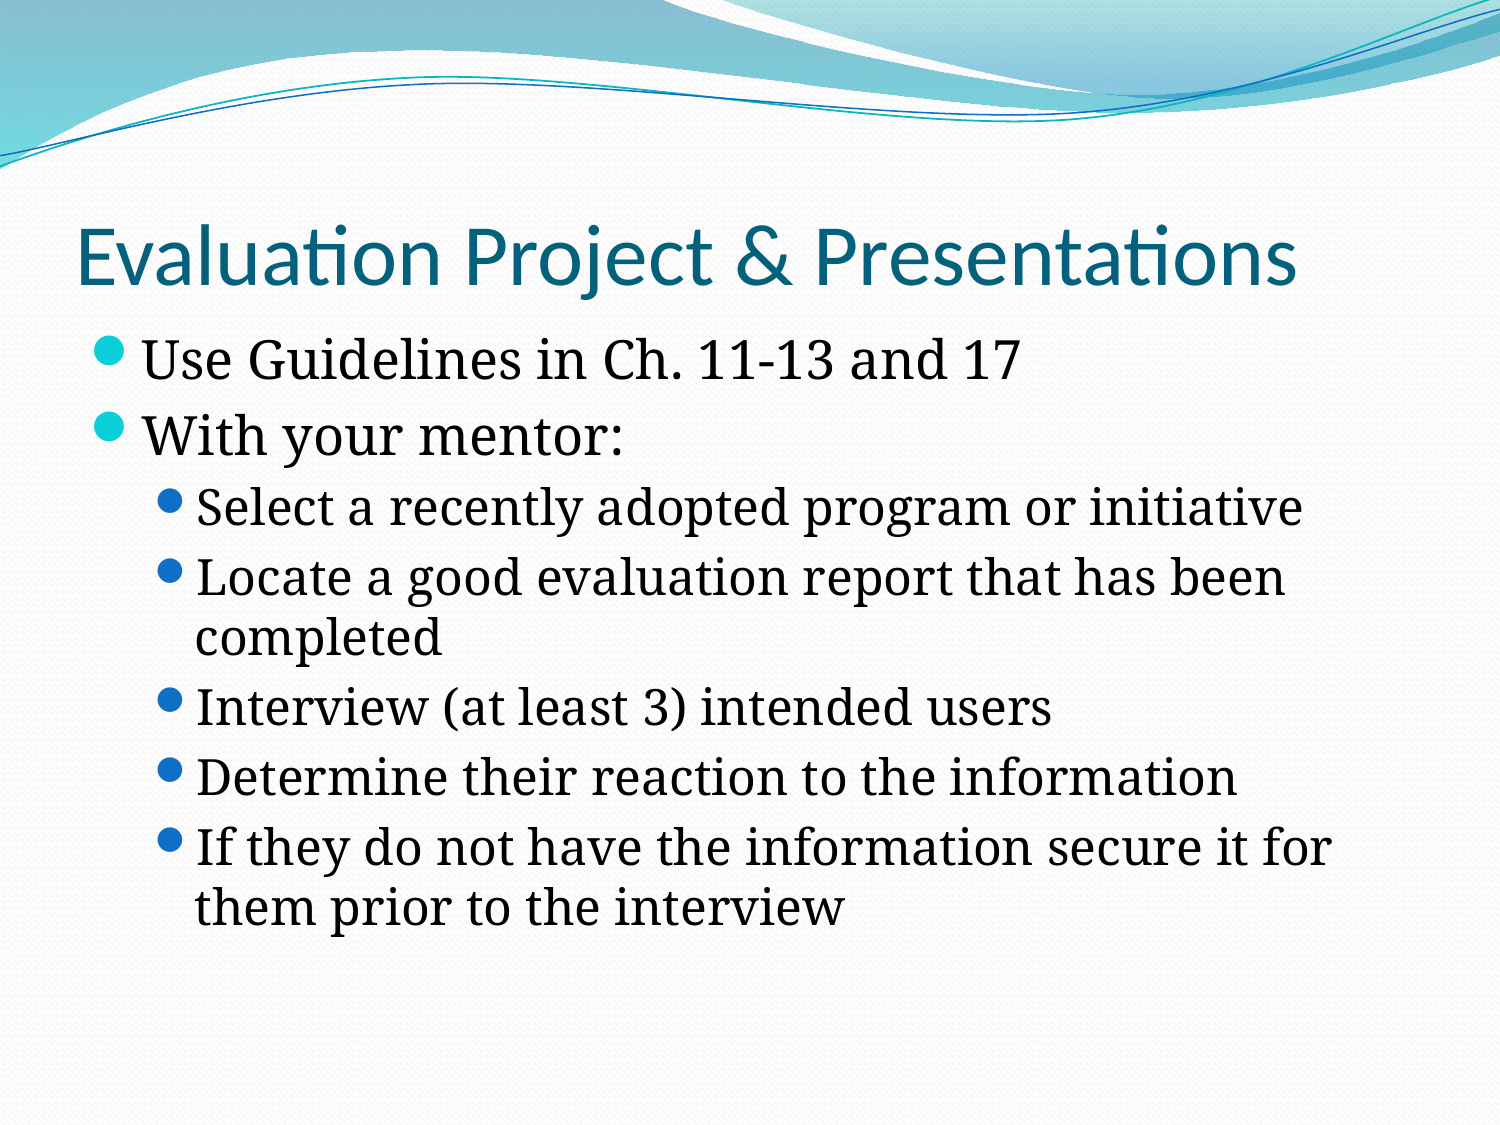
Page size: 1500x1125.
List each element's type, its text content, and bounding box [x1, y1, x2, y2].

list Use Guidelines in Ch. 11-13 and 17 With your mentor: Select a recently adopted program or initiative Locate a good evaluation report that has been completed Interview (at least 3) intended users Determine their reaction to the information If they do not have the information secure it for them prior to the interview [75, 317, 1425, 1038]
title Evaluation Project & Presentations [75, 115, 1425, 303]
